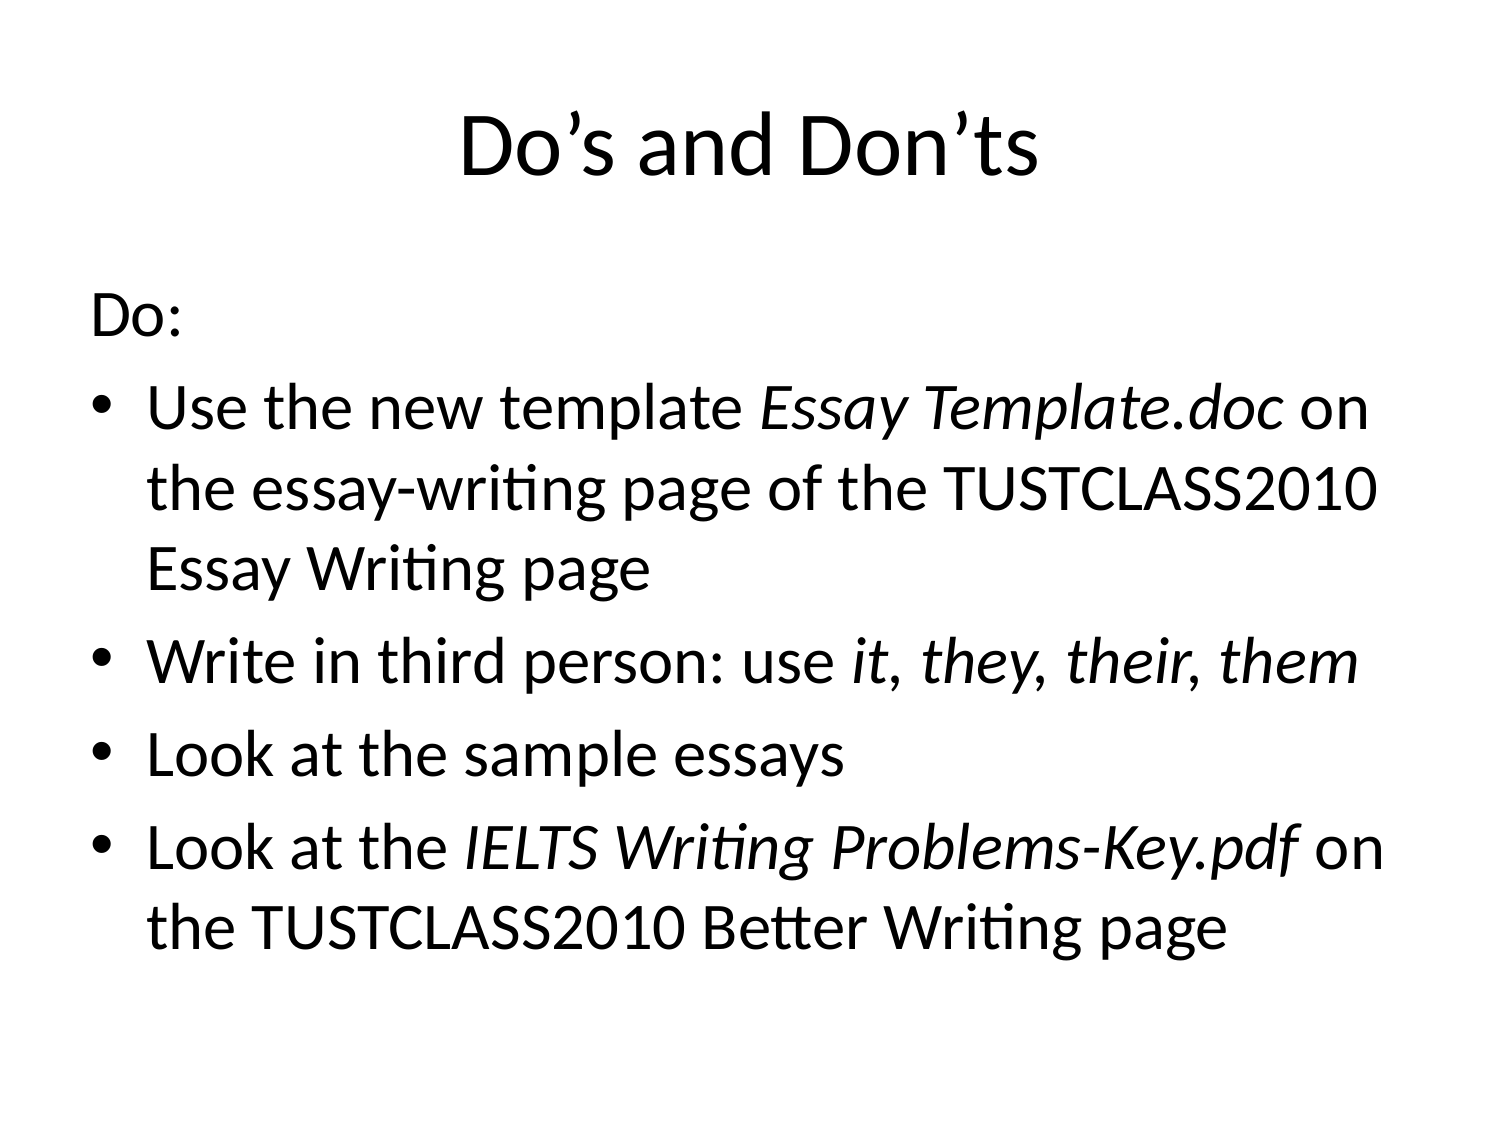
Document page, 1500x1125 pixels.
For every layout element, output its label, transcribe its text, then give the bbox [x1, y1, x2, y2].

title Do’s and Don’ts [75, 45, 1425, 233]
list Do: Use the new template Essay Template.doc on the essay-writing page of the TUSTCLASS2010 Essay Writing page Write in third person: use it, they, their, them Look at the sample essays Look at the IELTS Writing Problems-Key.pdf on the TUSTCLASS2010 Better Writing page [75, 262, 1425, 1005]
